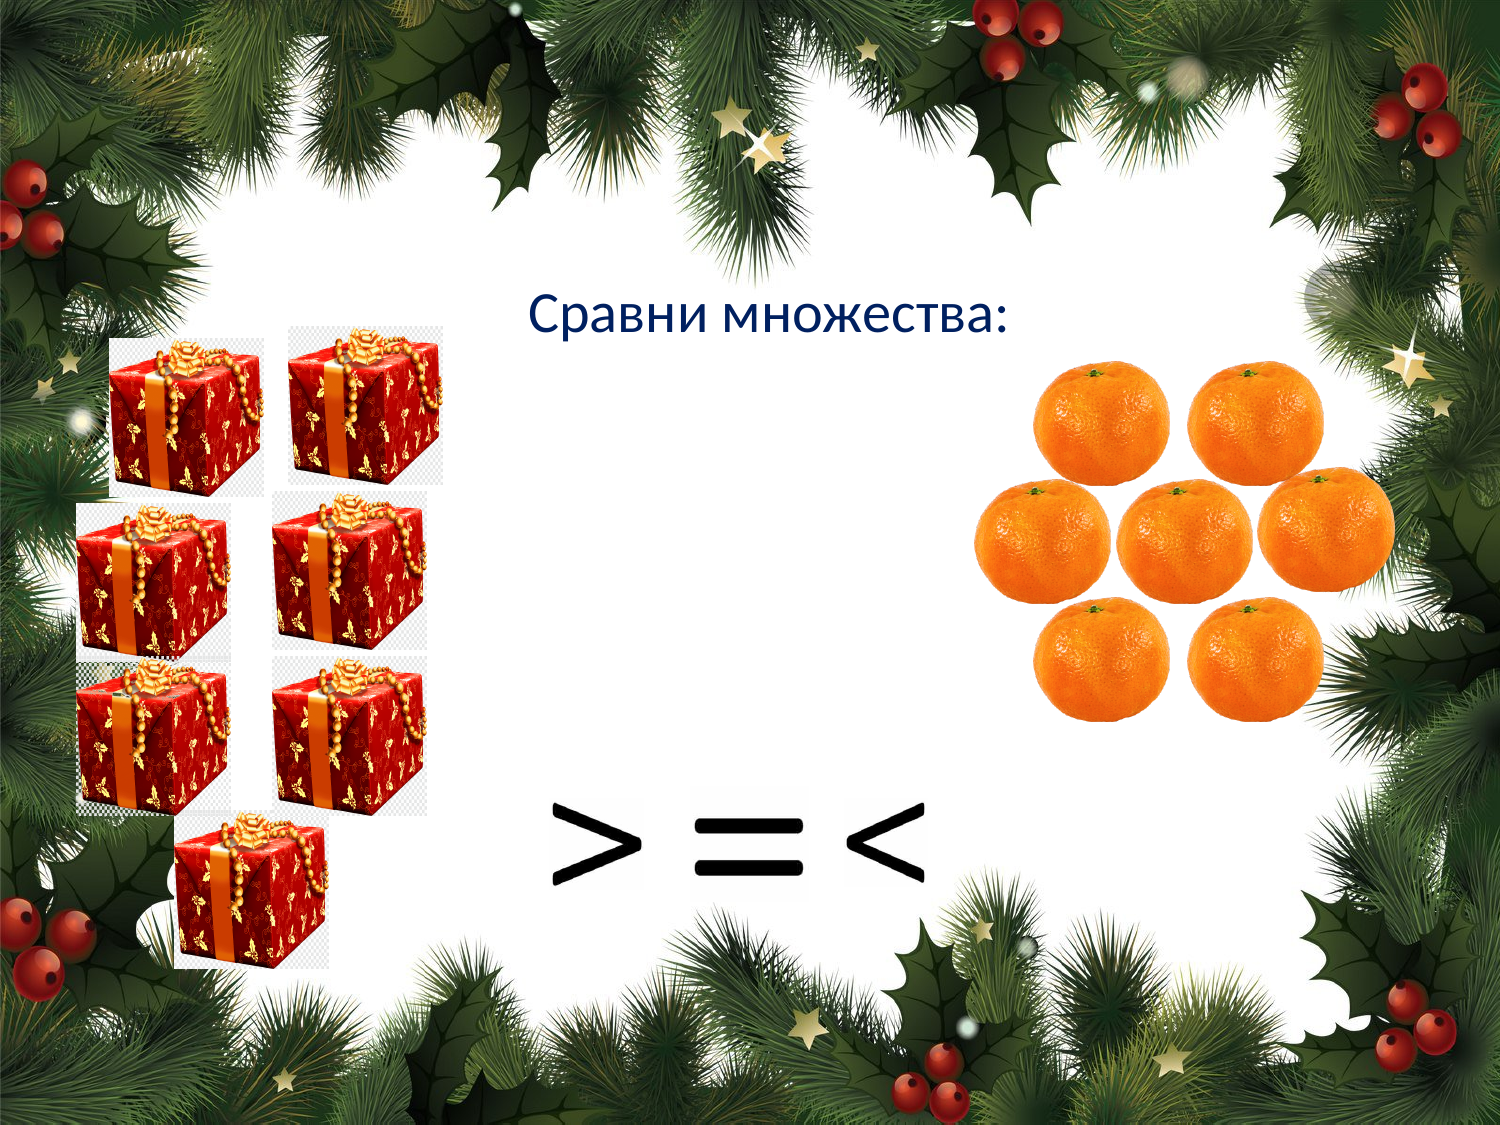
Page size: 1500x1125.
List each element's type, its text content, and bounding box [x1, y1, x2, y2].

picture [0, 0, 1500, 1125]
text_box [76, 326, 1395, 970]
text_box Сравни множества: [513, 267, 1046, 324]
